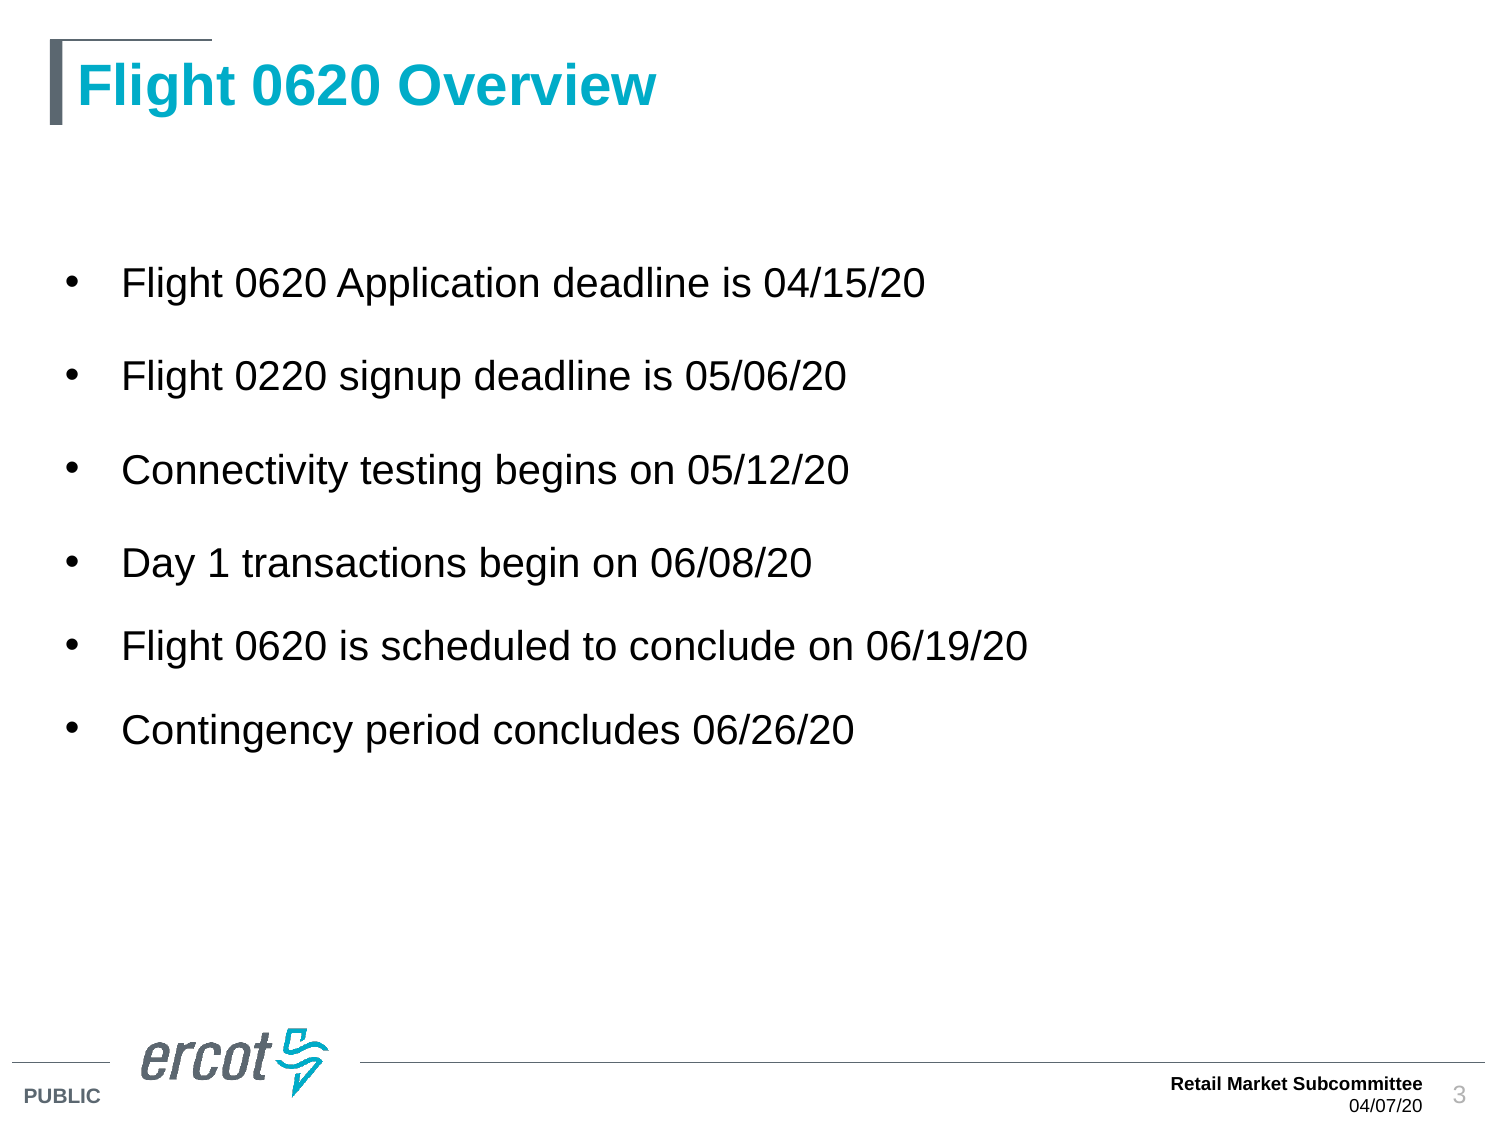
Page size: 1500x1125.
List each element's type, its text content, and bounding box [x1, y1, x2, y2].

slide_number 3 [1438, 1076, 1475, 1112]
title Flight 0620 Overview [62, 39, 1450, 223]
picture [137, 1024, 332, 1100]
list Flight 0620 Application deadline is 04/15/20 Flight 0220 signup deadline is 05/06/20 Connectivity testing begins on 05/12/20 Day 1 transactions begin on 06/08/20 Flight 0620 is scheduled to conclude on 06/19/20 Contingency period concludes 06/26/20 [50, 223, 1450, 924]
text_box Retail Market Subcommittee 04/07/20 [1149, 1064, 1438, 1125]
